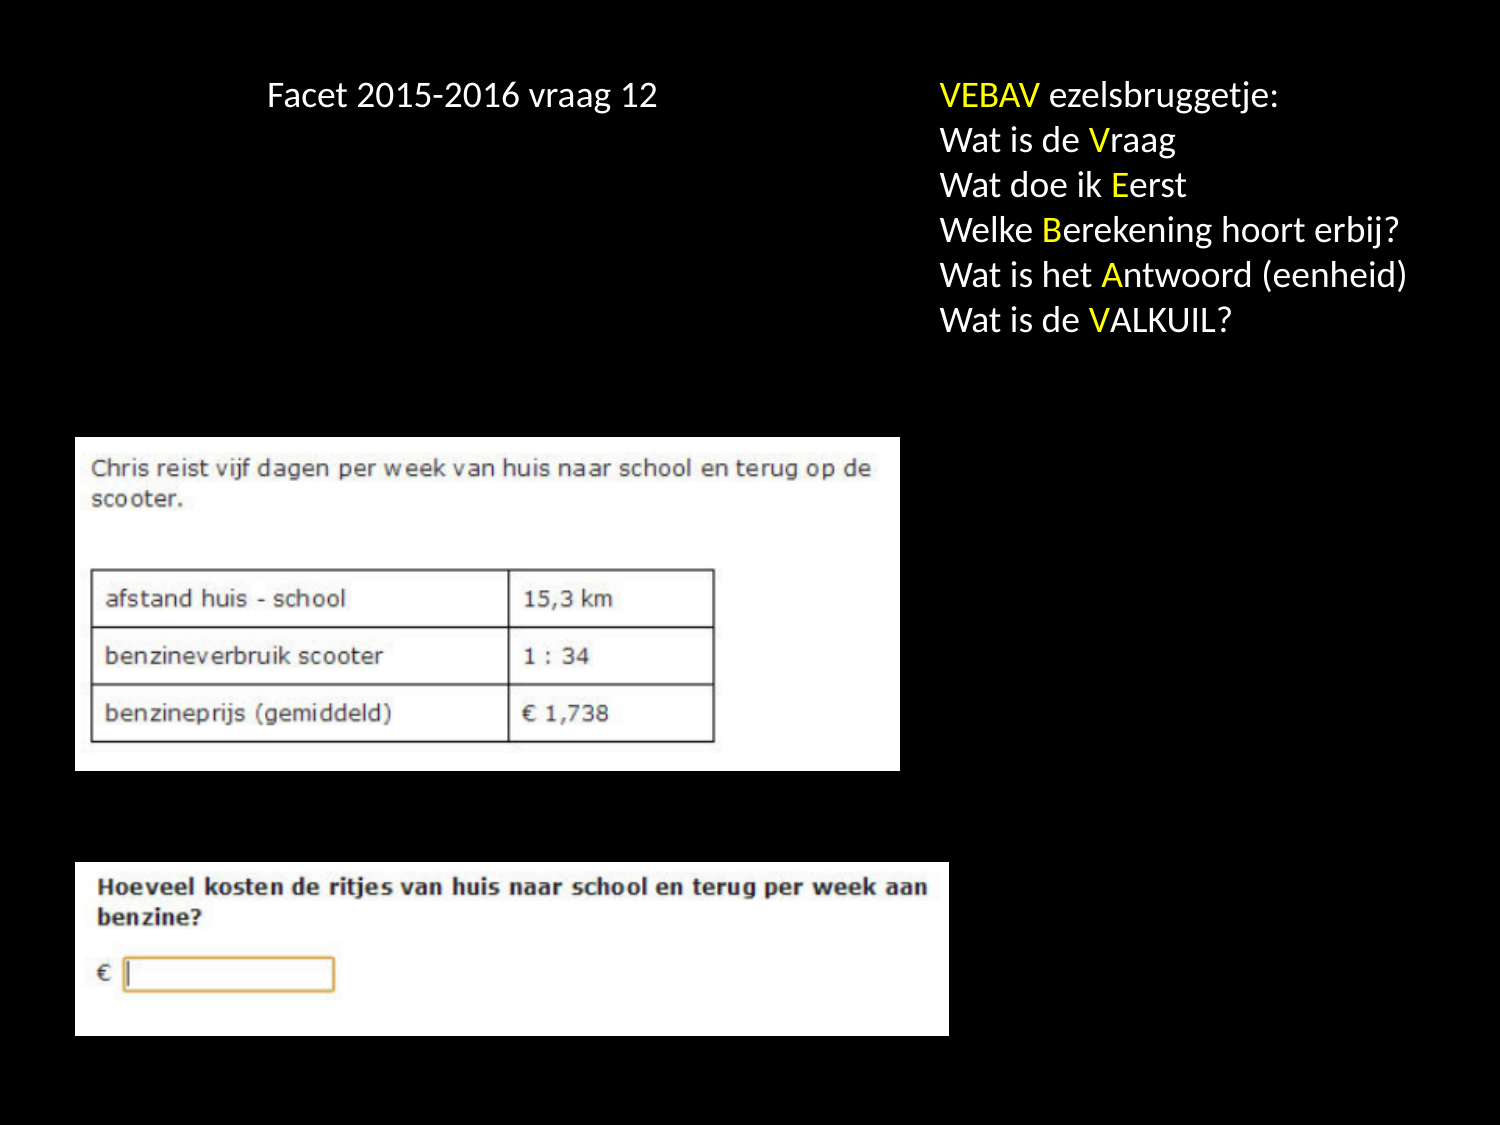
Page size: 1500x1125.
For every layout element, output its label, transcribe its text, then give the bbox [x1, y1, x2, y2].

text_box Facet 2015-2016 vraag 12 [252, 62, 673, 123]
picture [74, 862, 949, 1037]
text_box VEBAV ezelsbruggetje: Wat is de Vraag Wat doe ik Eerst Welke Berekening hoort erbij? Wat is het Antwoord (eenheid) Wat is de VALKUIL? [924, 62, 1450, 348]
picture [74, 437, 901, 771]
